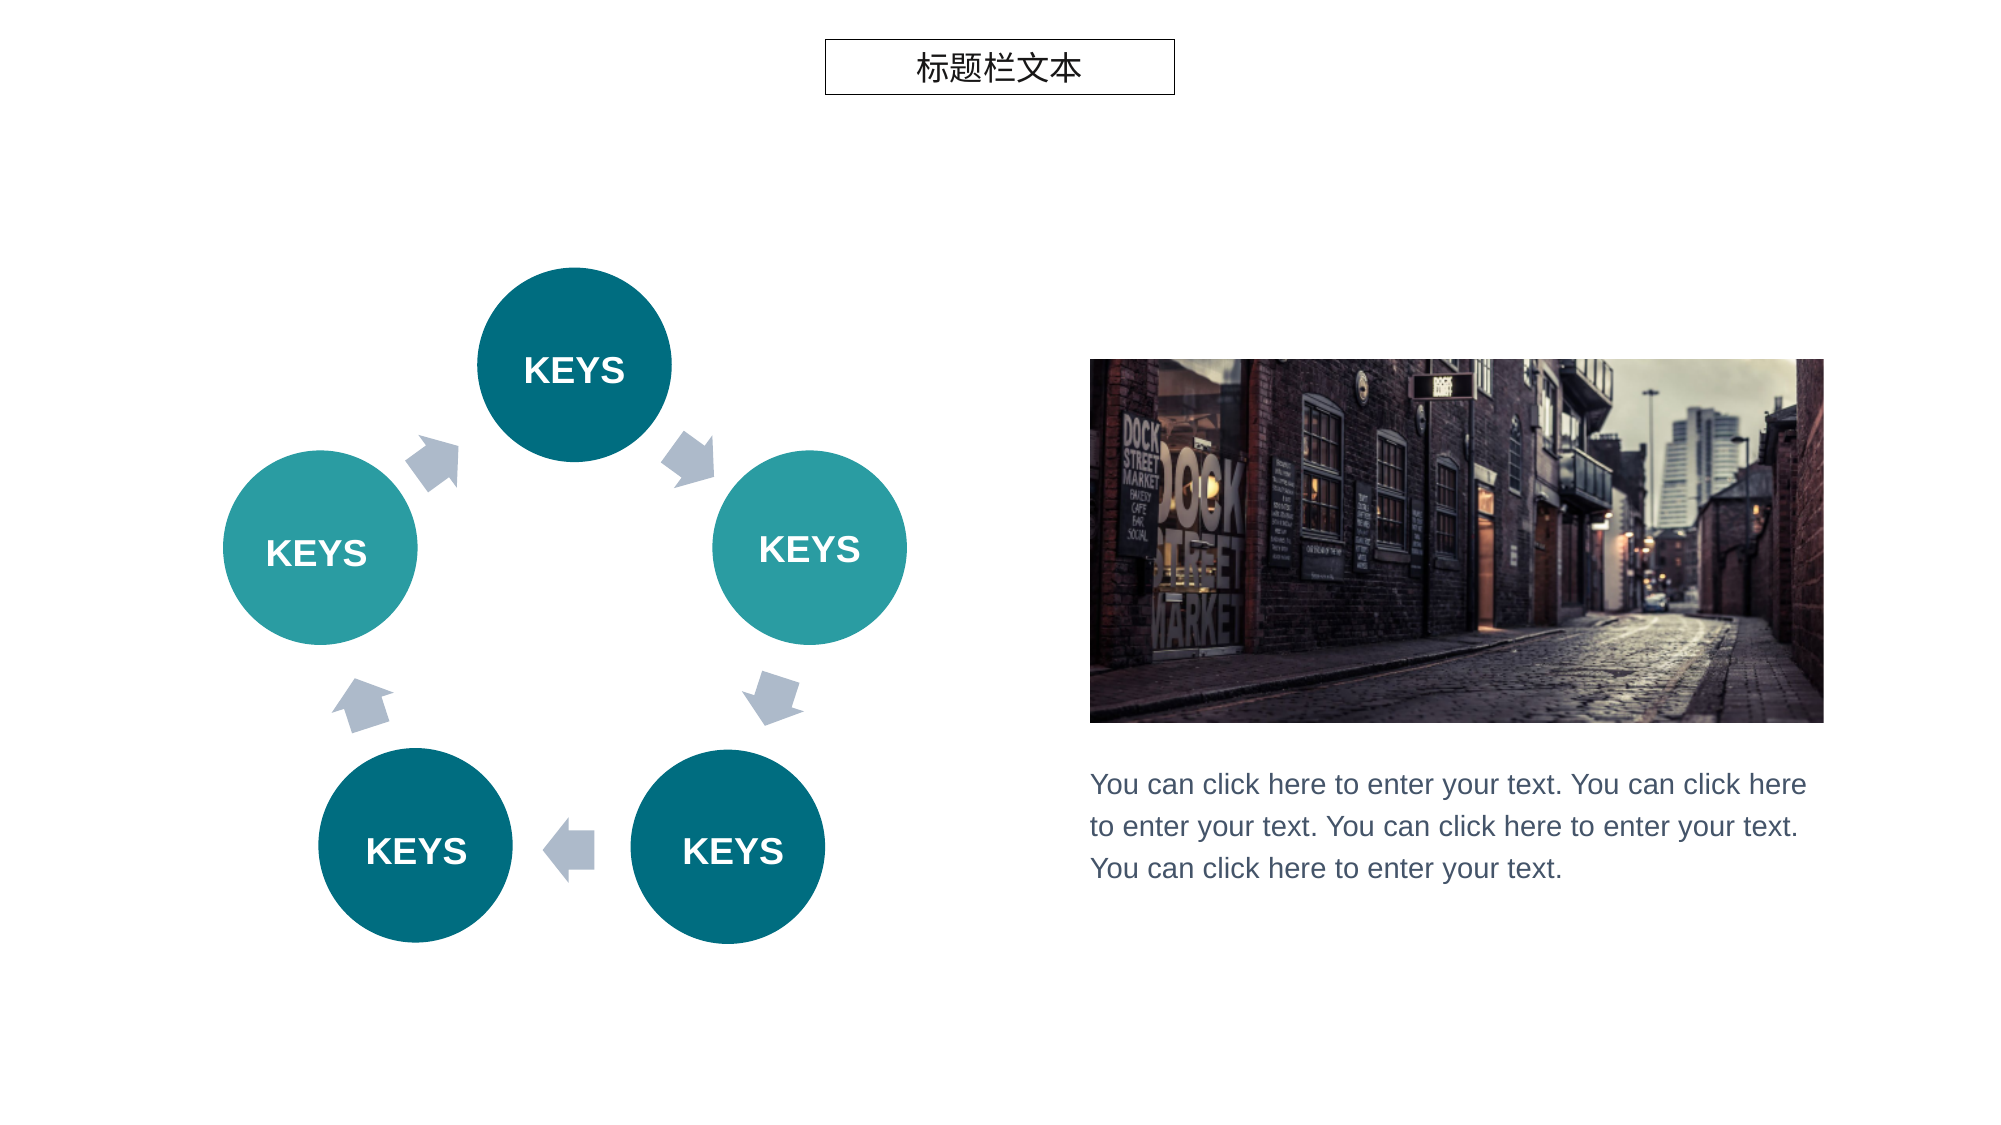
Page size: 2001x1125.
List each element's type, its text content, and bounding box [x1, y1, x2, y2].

text_box [741, 670, 805, 726]
text_box 标题栏文本 [825, 39, 1175, 95]
text_box [477, 267, 672, 463]
text_box KEYS [647, 819, 819, 880]
text_box [223, 450, 418, 645]
text_box [542, 817, 595, 883]
text_box You can click here to enter your text. You can click here to enter your text. You can click here to enter your text. You can click here to enter your text. [1089, 758, 1824, 885]
text_box KEYS [330, 819, 503, 880]
text_box [331, 678, 394, 734]
text_box [405, 434, 459, 493]
text_box [318, 748, 513, 943]
picture [1089, 359, 1824, 723]
text_box KEYS [488, 338, 661, 399]
text_box [660, 430, 715, 489]
text_box [712, 450, 907, 645]
text_box KEYS [230, 521, 403, 582]
text_box [630, 749, 826, 944]
text_box KEYS [723, 517, 896, 578]
